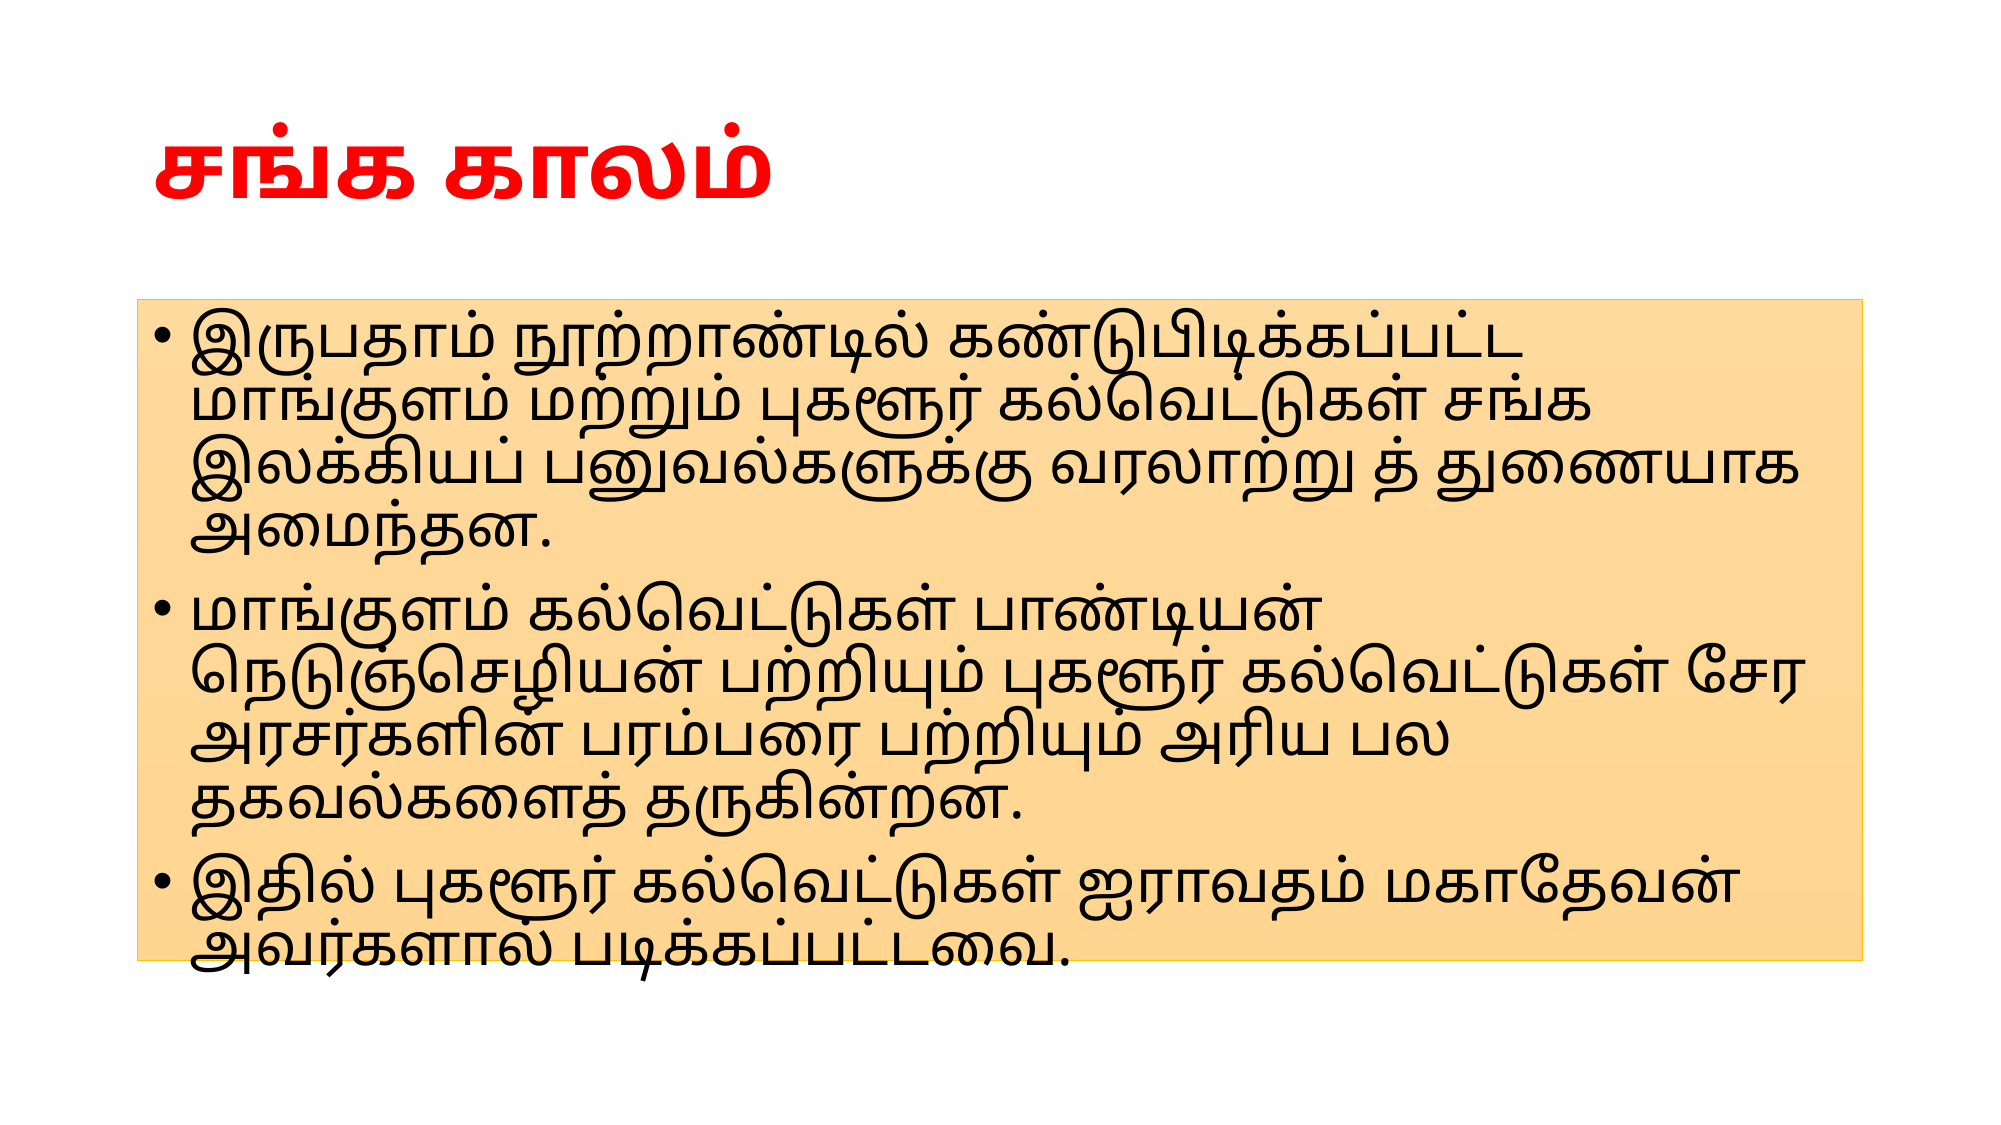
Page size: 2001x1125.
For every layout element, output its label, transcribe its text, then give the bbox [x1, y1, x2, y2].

title சங்க காலம் [137, 59, 1863, 278]
list இருபதாம் நூற்றாண்டில் கண்டுபிடிக்கப்பட்ட மாங்குளம் மற்றும் புகளூர் கல்வெட்டுகள் சங்க இலக்கியப் பனுவல்களுக்கு வரலாற்று த் துணையாக அமைந்தன. மாங்குளம் கல்வெட்டுகள் பாண்டியன் நெடுஞ்செழியன் பற்றியும் புகளூர் கல்வெட்டுகள் சேர அரசர்களின் பரம்பரை பற்றியும் அரிய பல தகவல்களைத் தருகின்றன. இதில் புகளூர் கல்வெட்டுகள் ஐராவதம் மகாதேவன் அவர்களால் படிக்கப்பட்டவை. [137, 299, 1863, 961]
